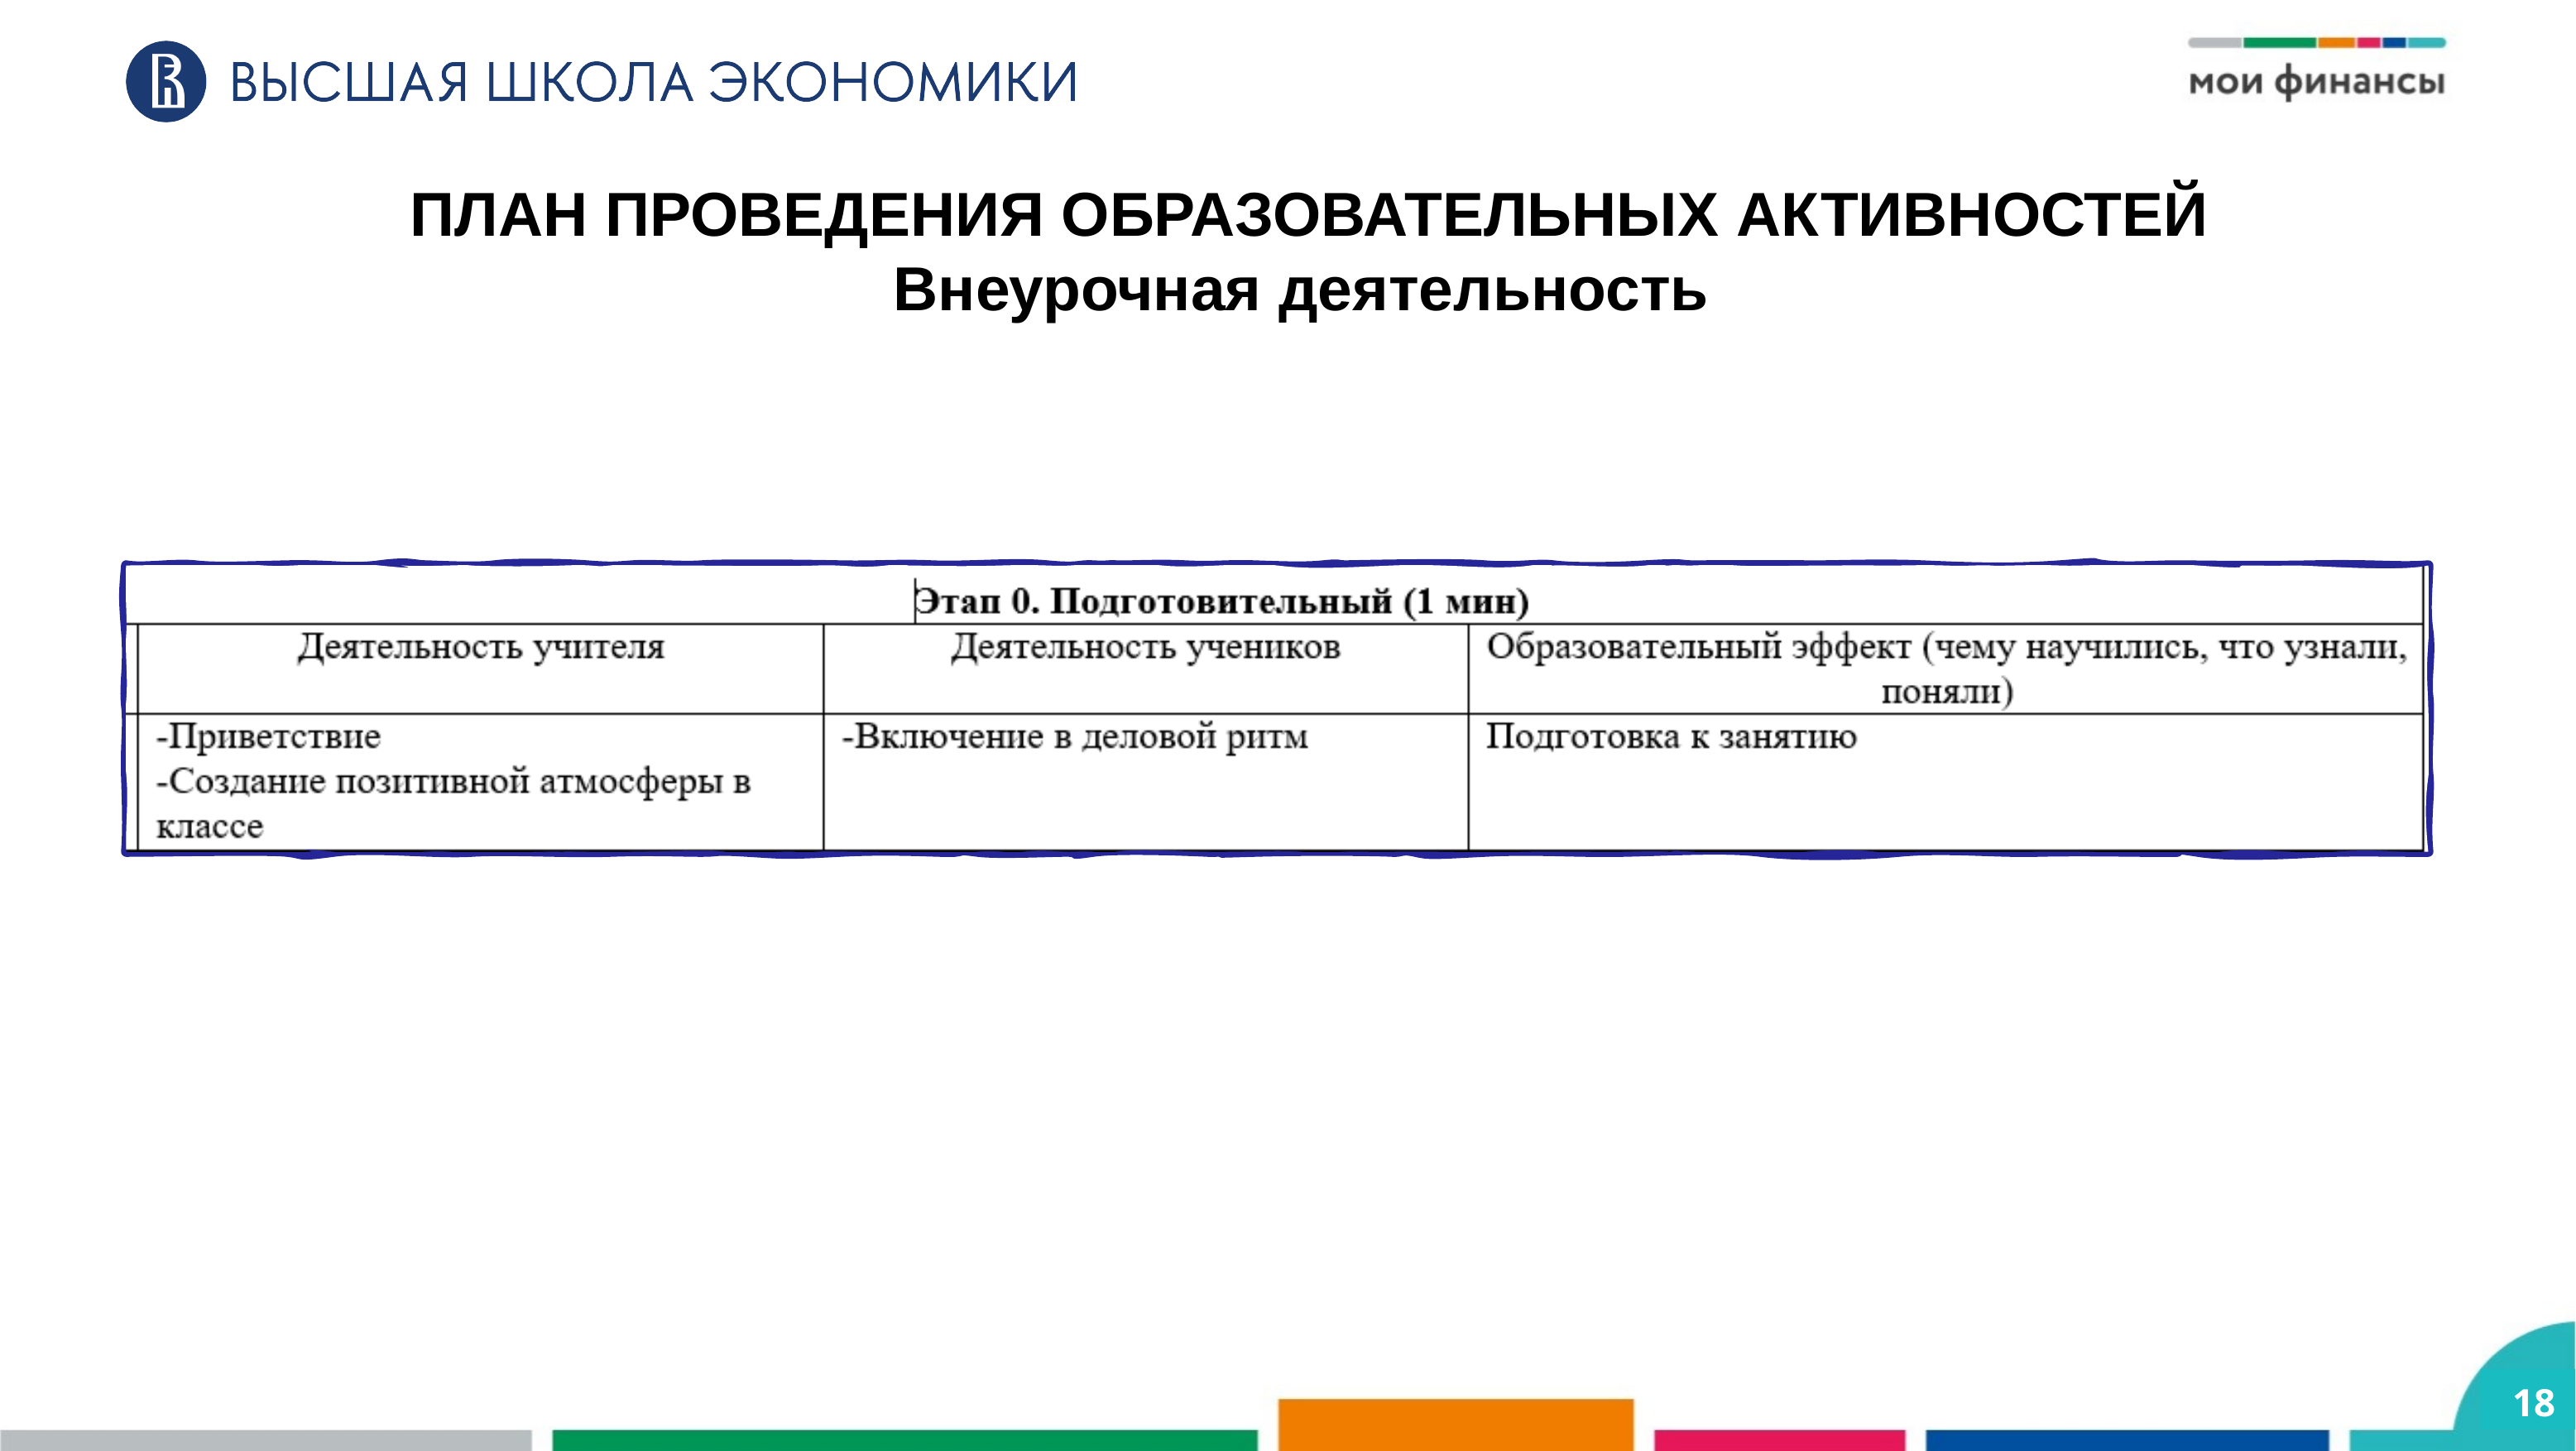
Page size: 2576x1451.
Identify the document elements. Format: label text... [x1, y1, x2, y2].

text_box 18 [2480, 1368, 2576, 1430]
picture [0, 0, 2576, 1451]
text_box ПЛАН ПРОВЕДЕНИЯ ОБРАЗОВАТЕЛЬНЫХ АКТИВНОСТЕЙ Внеурочная деятельность [44, 164, 2576, 333]
